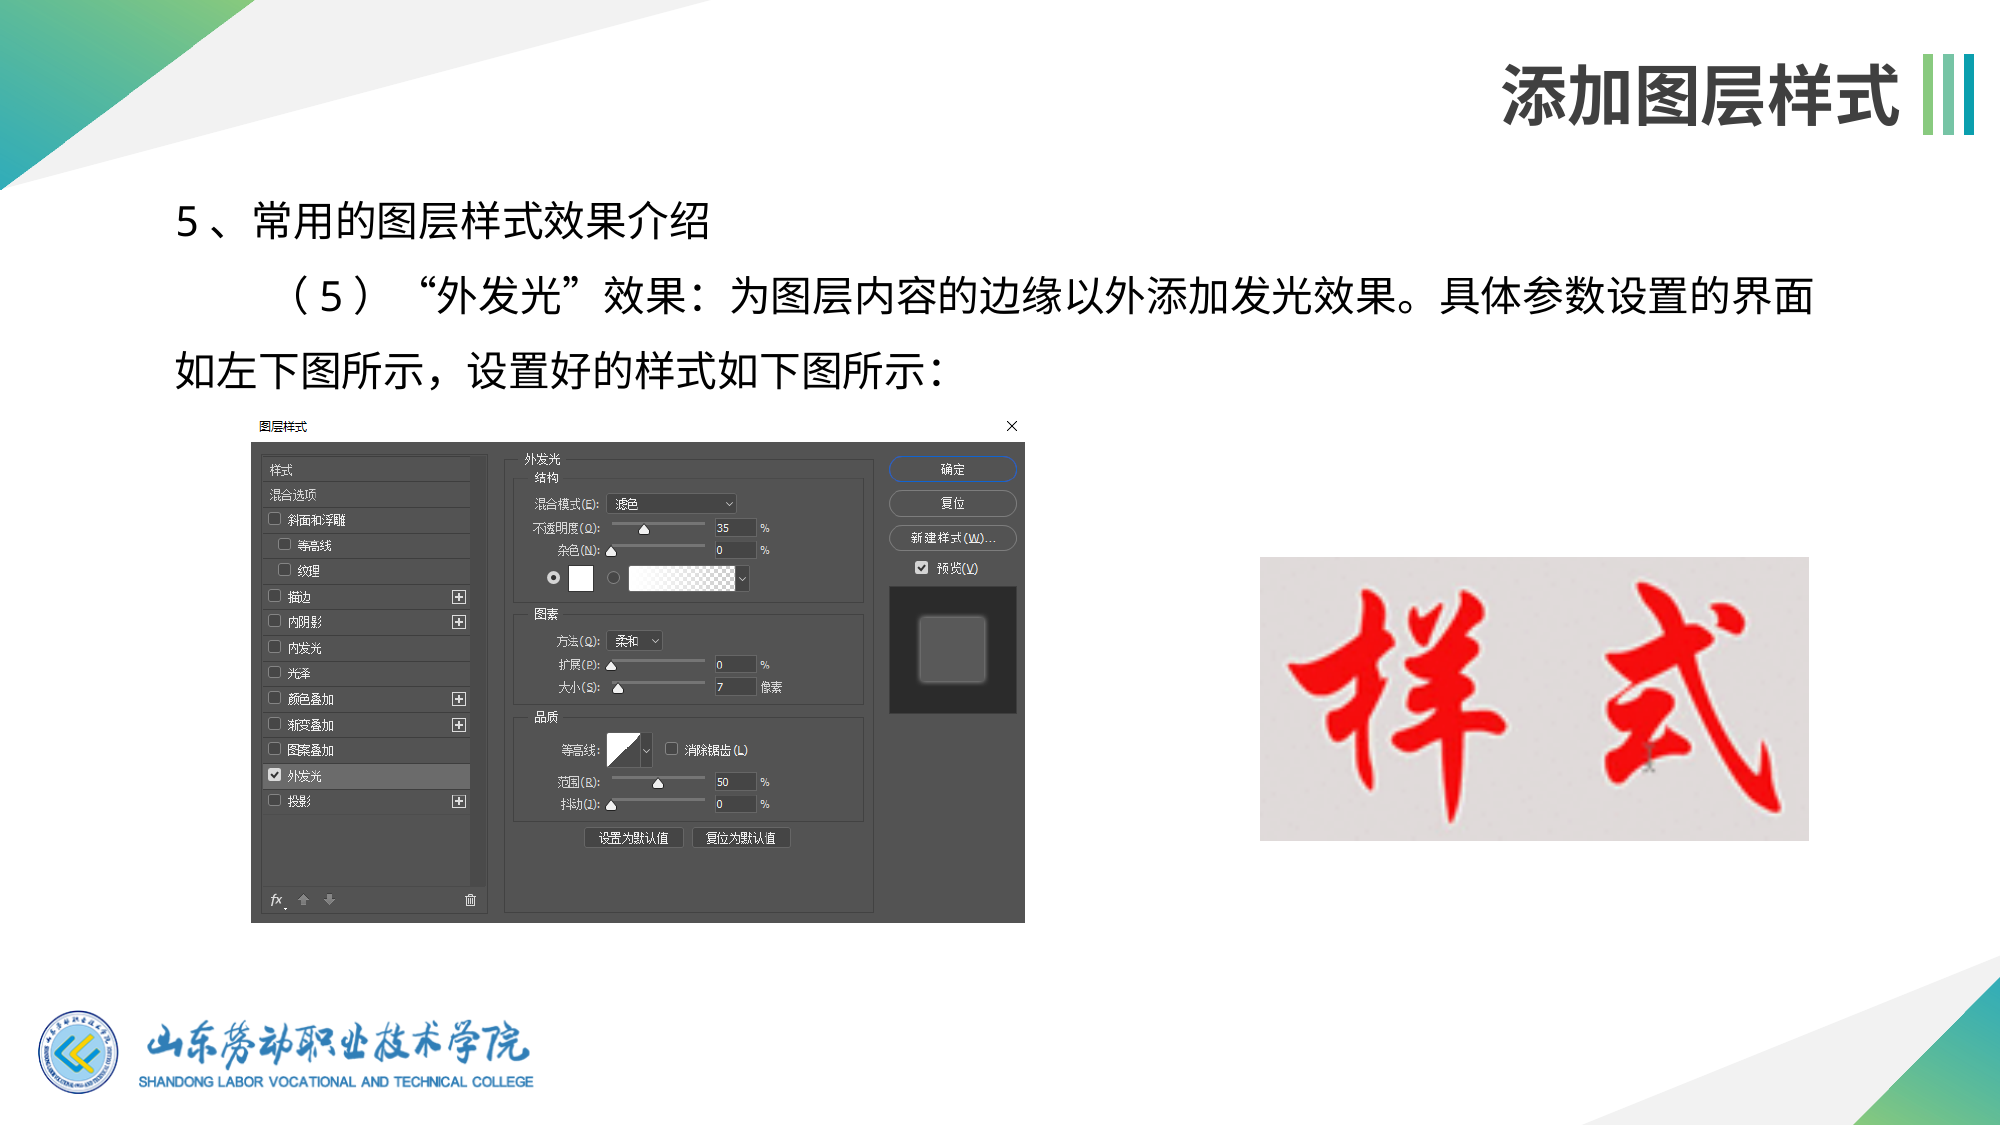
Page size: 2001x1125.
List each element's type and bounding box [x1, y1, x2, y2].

picture [251, 415, 1025, 923]
picture [38, 1010, 550, 1094]
picture [1260, 557, 1809, 841]
text_box [1928, 54, 1969, 136]
text_box [0, 0, 2000, 1125]
